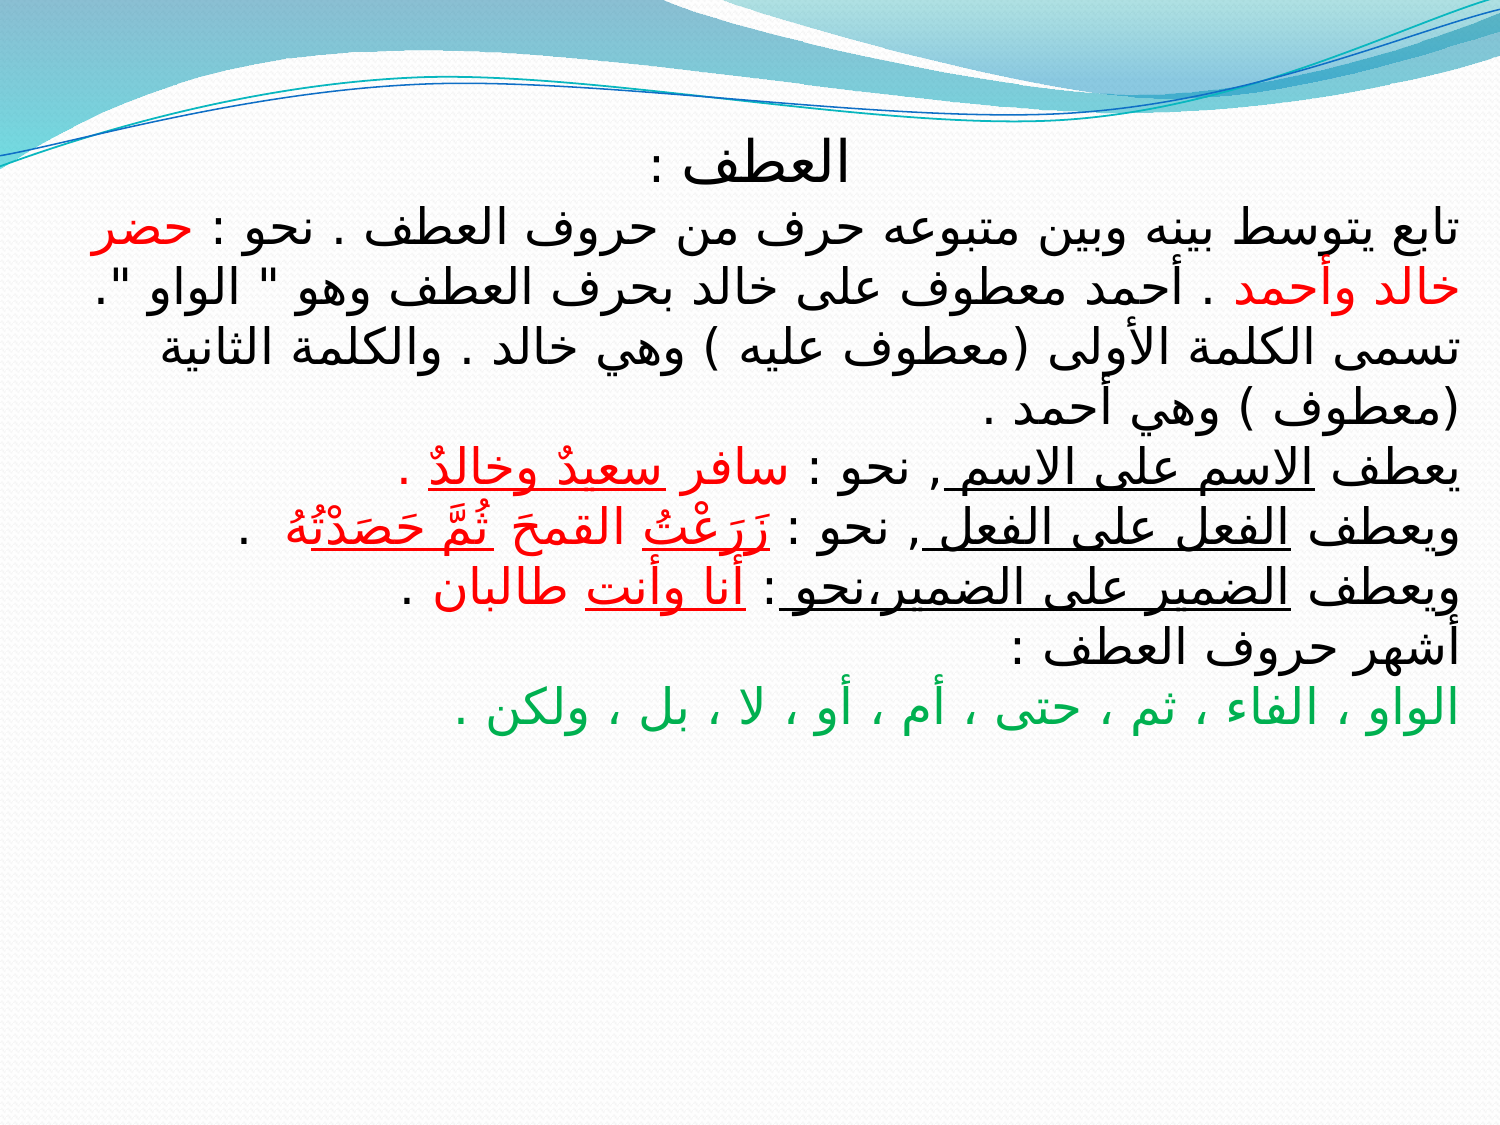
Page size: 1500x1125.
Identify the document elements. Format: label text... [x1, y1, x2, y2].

text_box العطف : تابع يتوسط بينه وبين متبوعه حرف من حروف العطف . نحو : حضر خالد وأحمد . أحمد معطوف على خالد بحرف العطف وهو " الواو ". تسمى الكلمة الأولى (معطوف عليه ) وهي خالد . والكلمة الثانية (معطوف ) وهي أحمد . يعطف الاسم على الاسم , نحو : سافر سعيدٌ وخالدٌ . ويعطف الفعل على الفعل , نحو : زَرَعْتُ القمحَ ثُمَّ حَصَدْتُهُ . ويعطف الضمير على الضمير،نحو : أنا وأنت طالبان . أشهر حروف العطف : الواو ، الفاء ، ثم ، حتى ، أم ، أو ، لا ، بل ، ولكن . [23, 117, 1477, 787]
